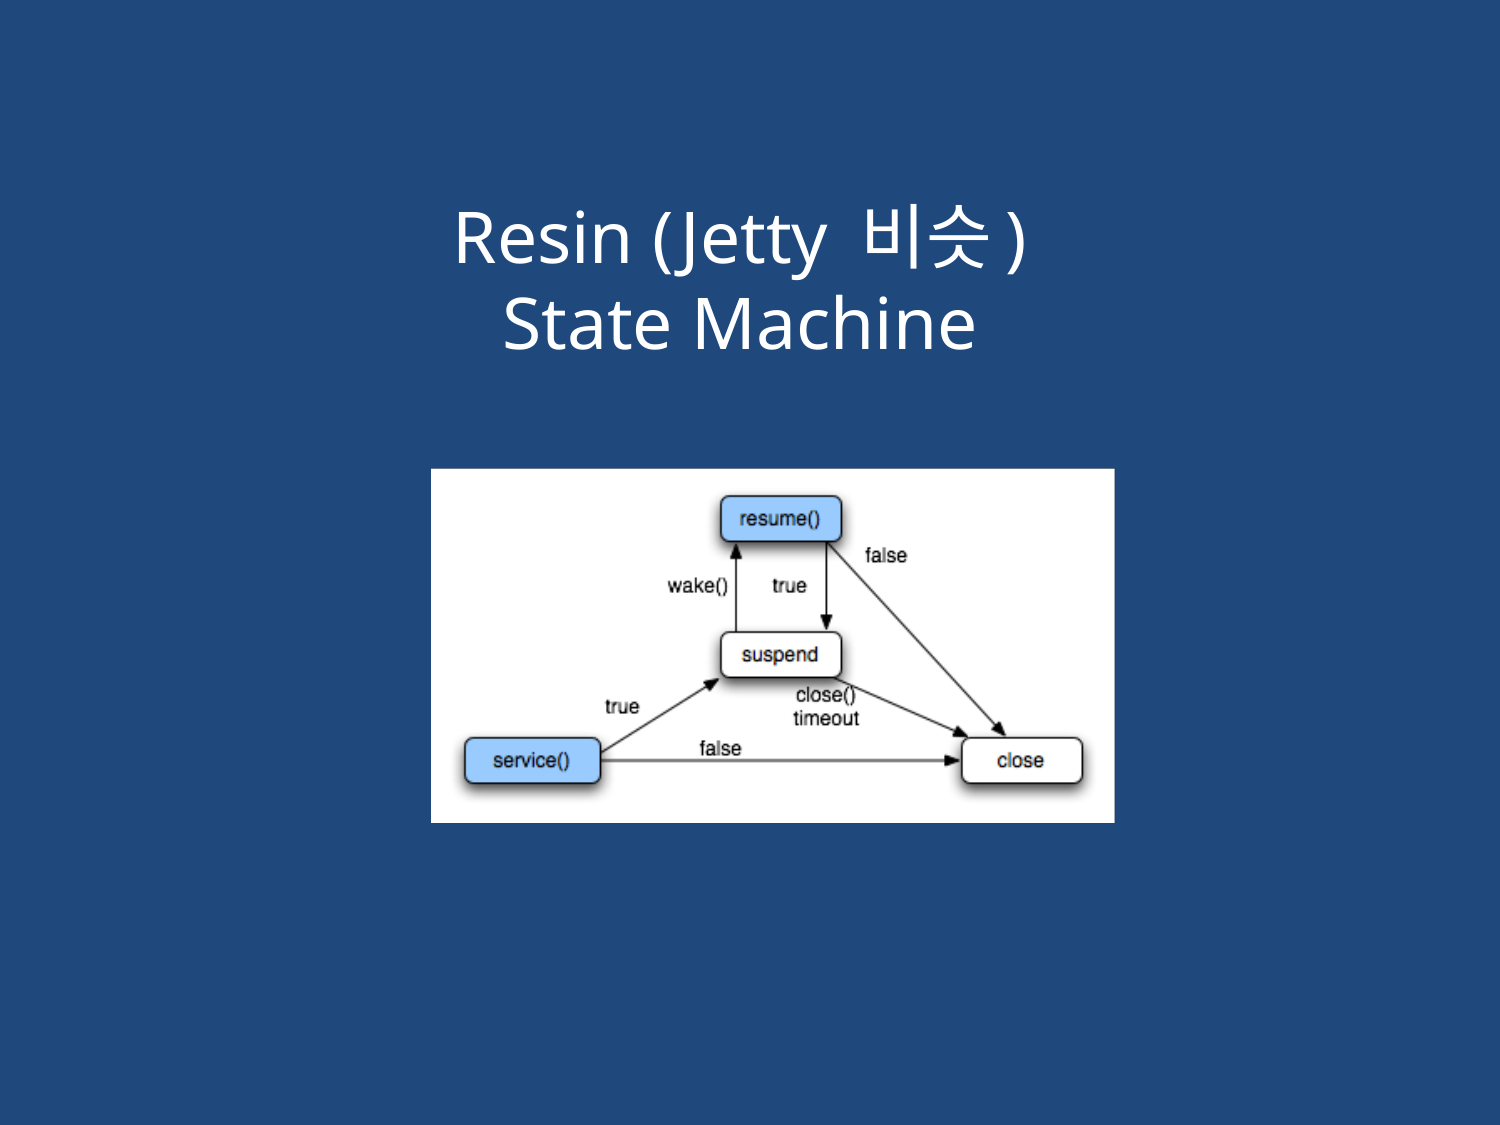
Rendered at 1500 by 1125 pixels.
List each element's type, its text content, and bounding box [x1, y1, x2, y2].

title Resin (Jetty 비슷) State Machine [64, 184, 1415, 372]
picture [430, 467, 1117, 823]
